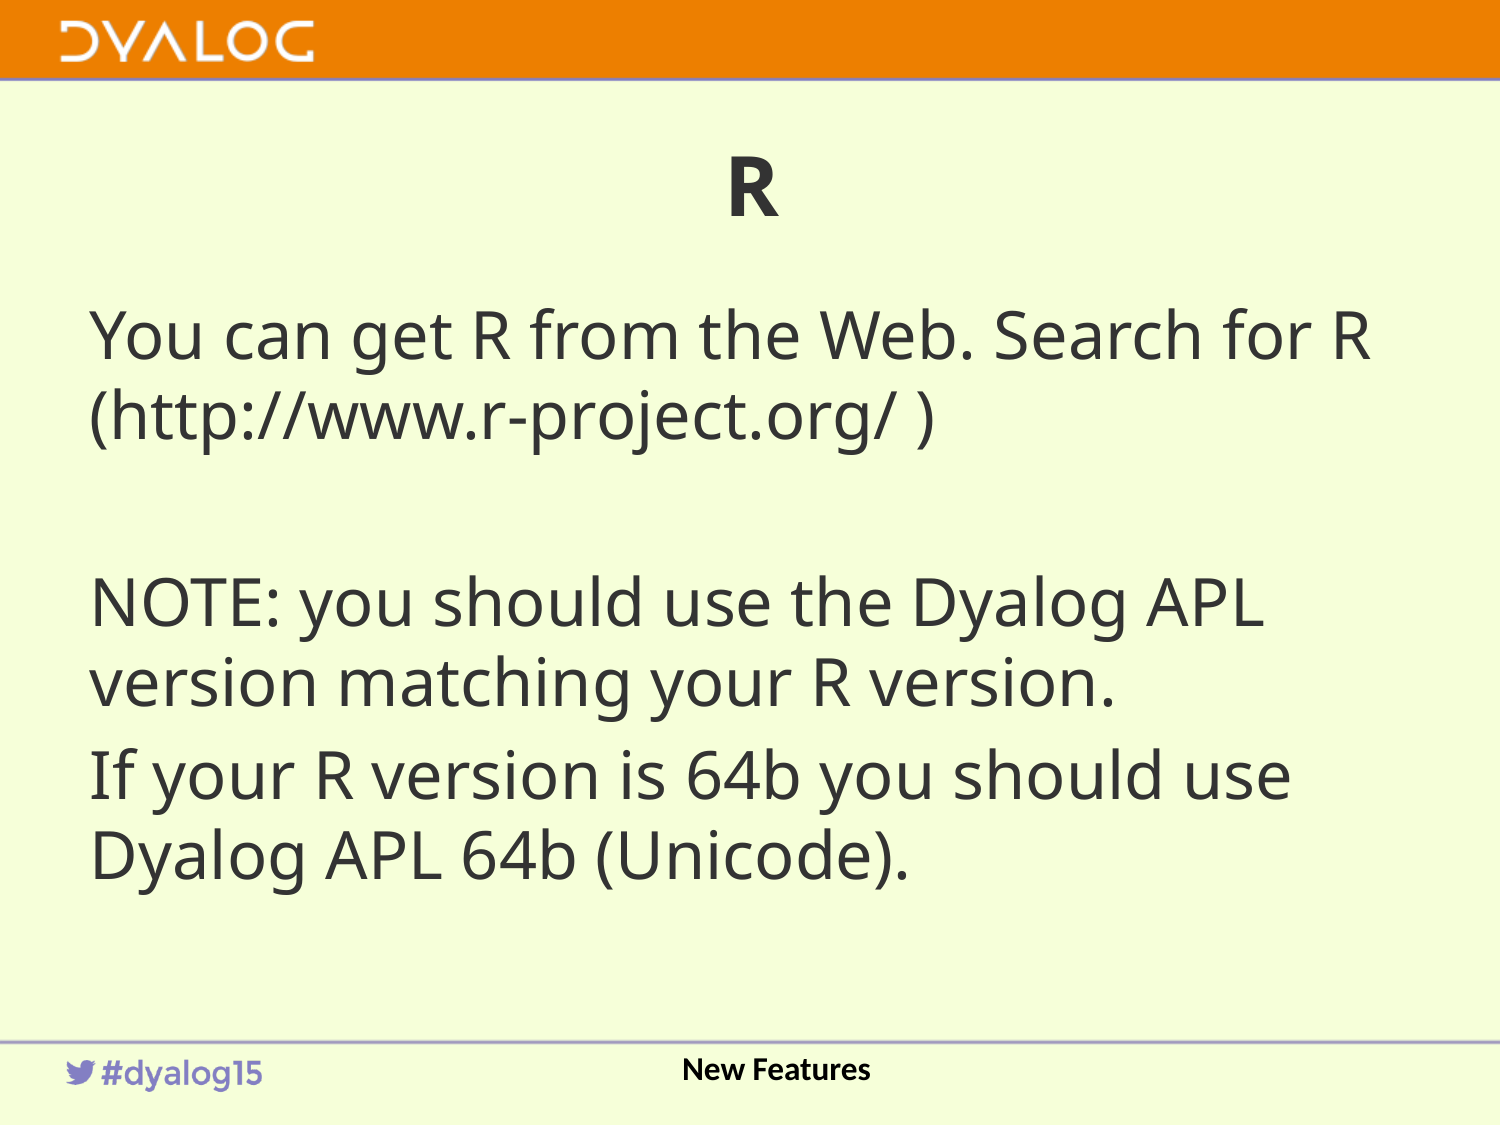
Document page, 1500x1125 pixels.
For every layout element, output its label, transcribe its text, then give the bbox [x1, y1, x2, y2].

footer New Features [667, 1039, 892, 1100]
title R [76, 125, 1427, 256]
picture [0, 0, 1500, 1125]
list You can get R from the Web. Search for R (http://www.r-project.org/ ) NOTE: you should use the Dyalog APL version matching your R version. If your R version is 64b you should use Dyalog APL 64b (Unicode). [75, 285, 1425, 988]
